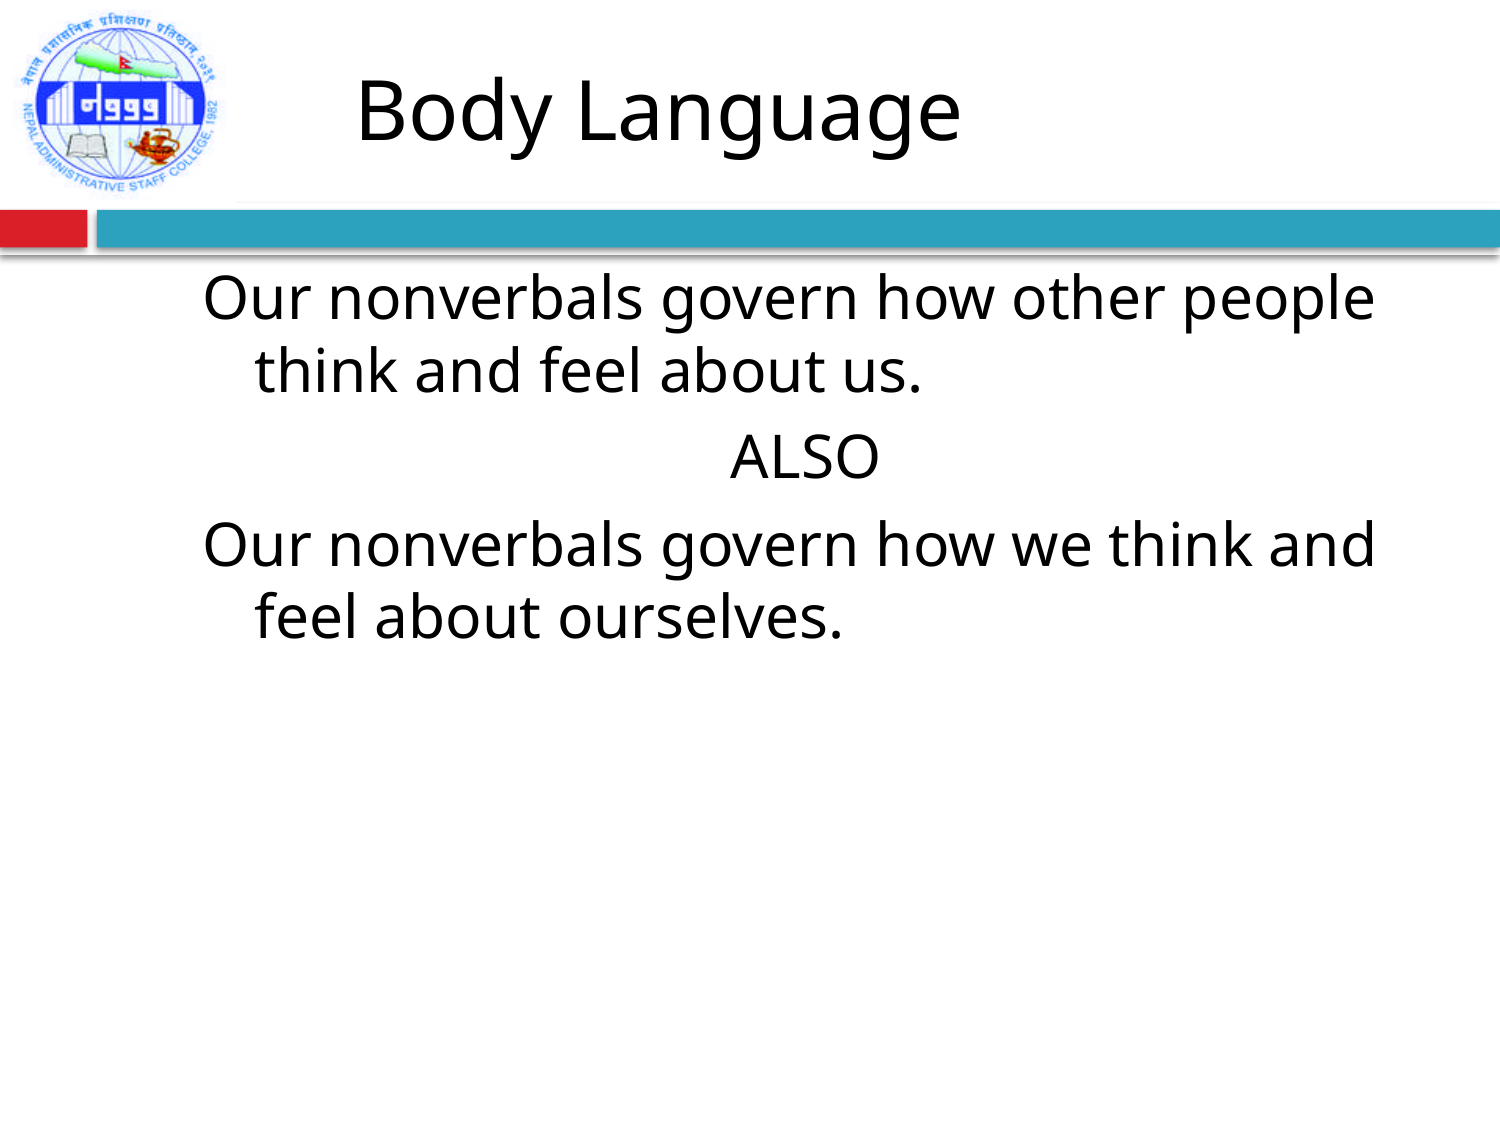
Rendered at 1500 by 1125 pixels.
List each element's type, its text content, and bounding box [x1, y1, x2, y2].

picture [1, 0, 236, 208]
list Body Language Our nonverbals govern how other people think and feel about us. ALSO Our nonverbals govern how we think and feel about ourselves. [187, 50, 1425, 1005]
